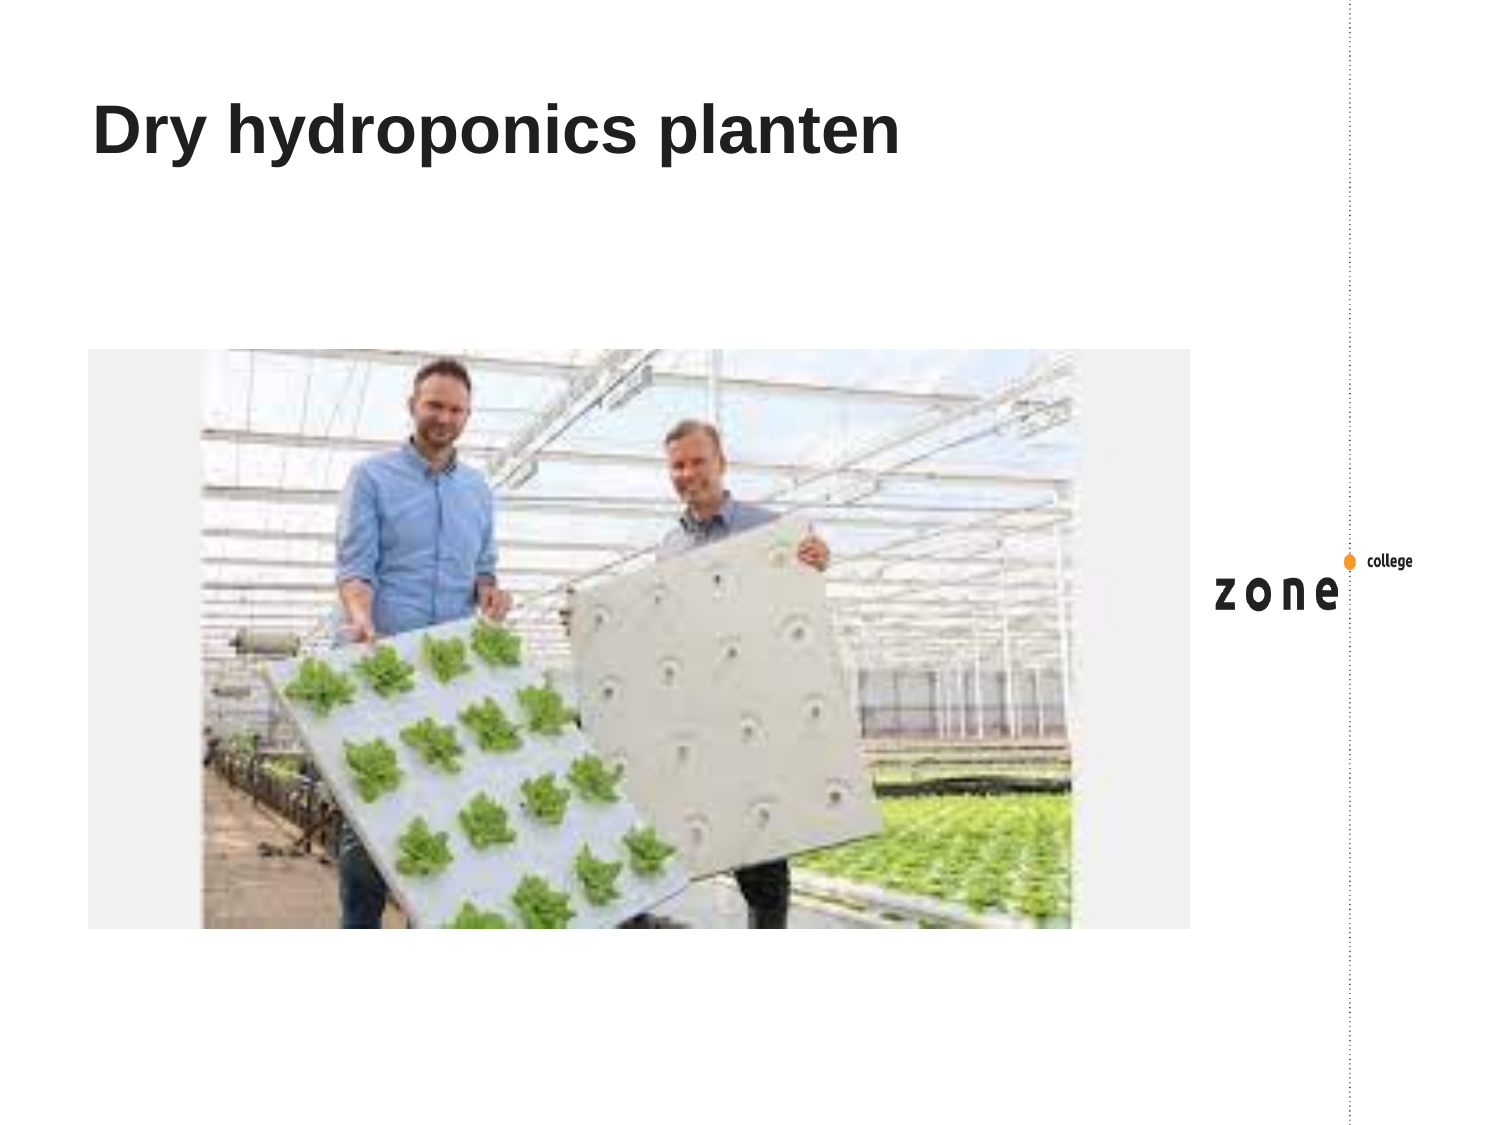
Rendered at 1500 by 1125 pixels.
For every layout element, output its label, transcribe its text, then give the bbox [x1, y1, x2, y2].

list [88, 349, 1190, 929]
title Dry hydroponics planten [93, 94, 1205, 272]
picture [1197, 0, 1500, 1125]
